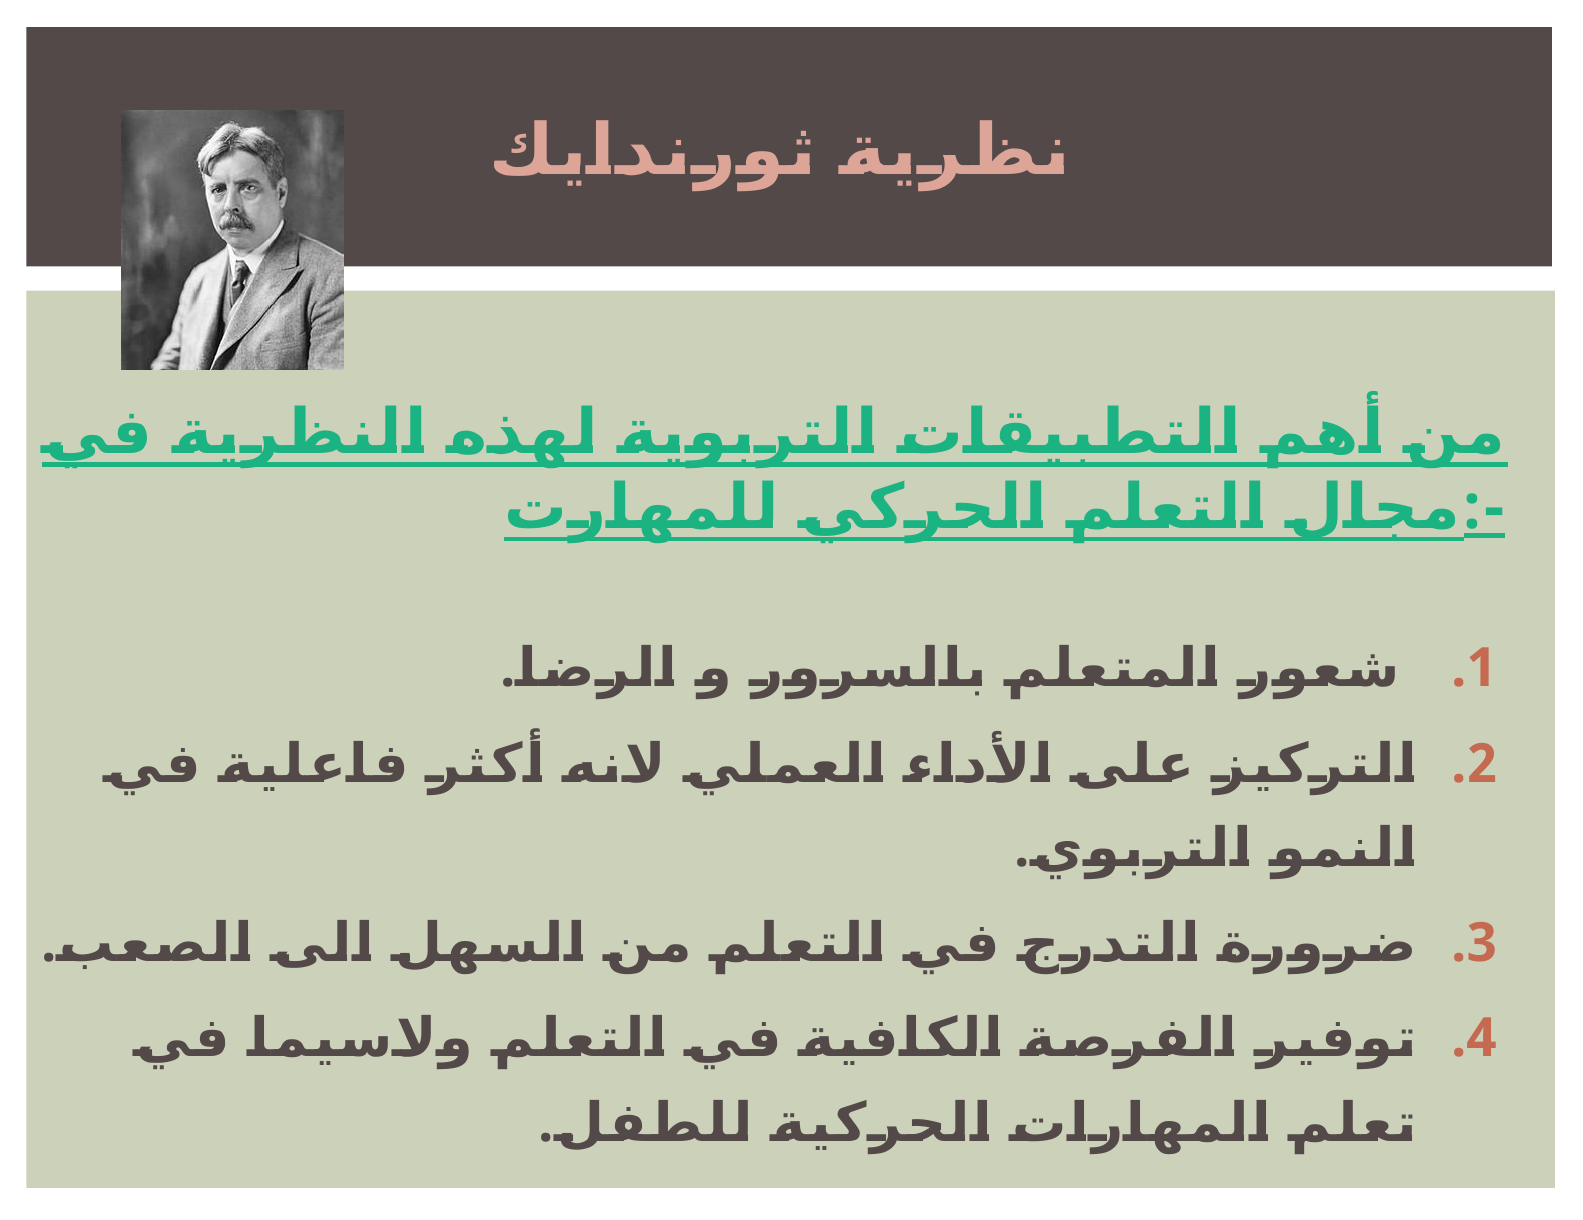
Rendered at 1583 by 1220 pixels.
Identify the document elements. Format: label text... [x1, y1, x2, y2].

picture [121, 110, 344, 370]
list من أهم التطبيقات التربوية لهذه النظرية في مجال التعلم الحركي للمهارت:- شعور المتعلم بالسرور و الرضا. التركيز على الأداء العملي لانه أكثر فاعلية في النمو التربوي. ضرورة التدرج في التعلم من السهل الى الصعب. توفير الفرصة الكافية في التعلم ولاسيما في تعلم المهارات الحركية للطفل. [17, 305, 1522, 1090]
title نظرية ثورندايك [65, 52, 1517, 240]
